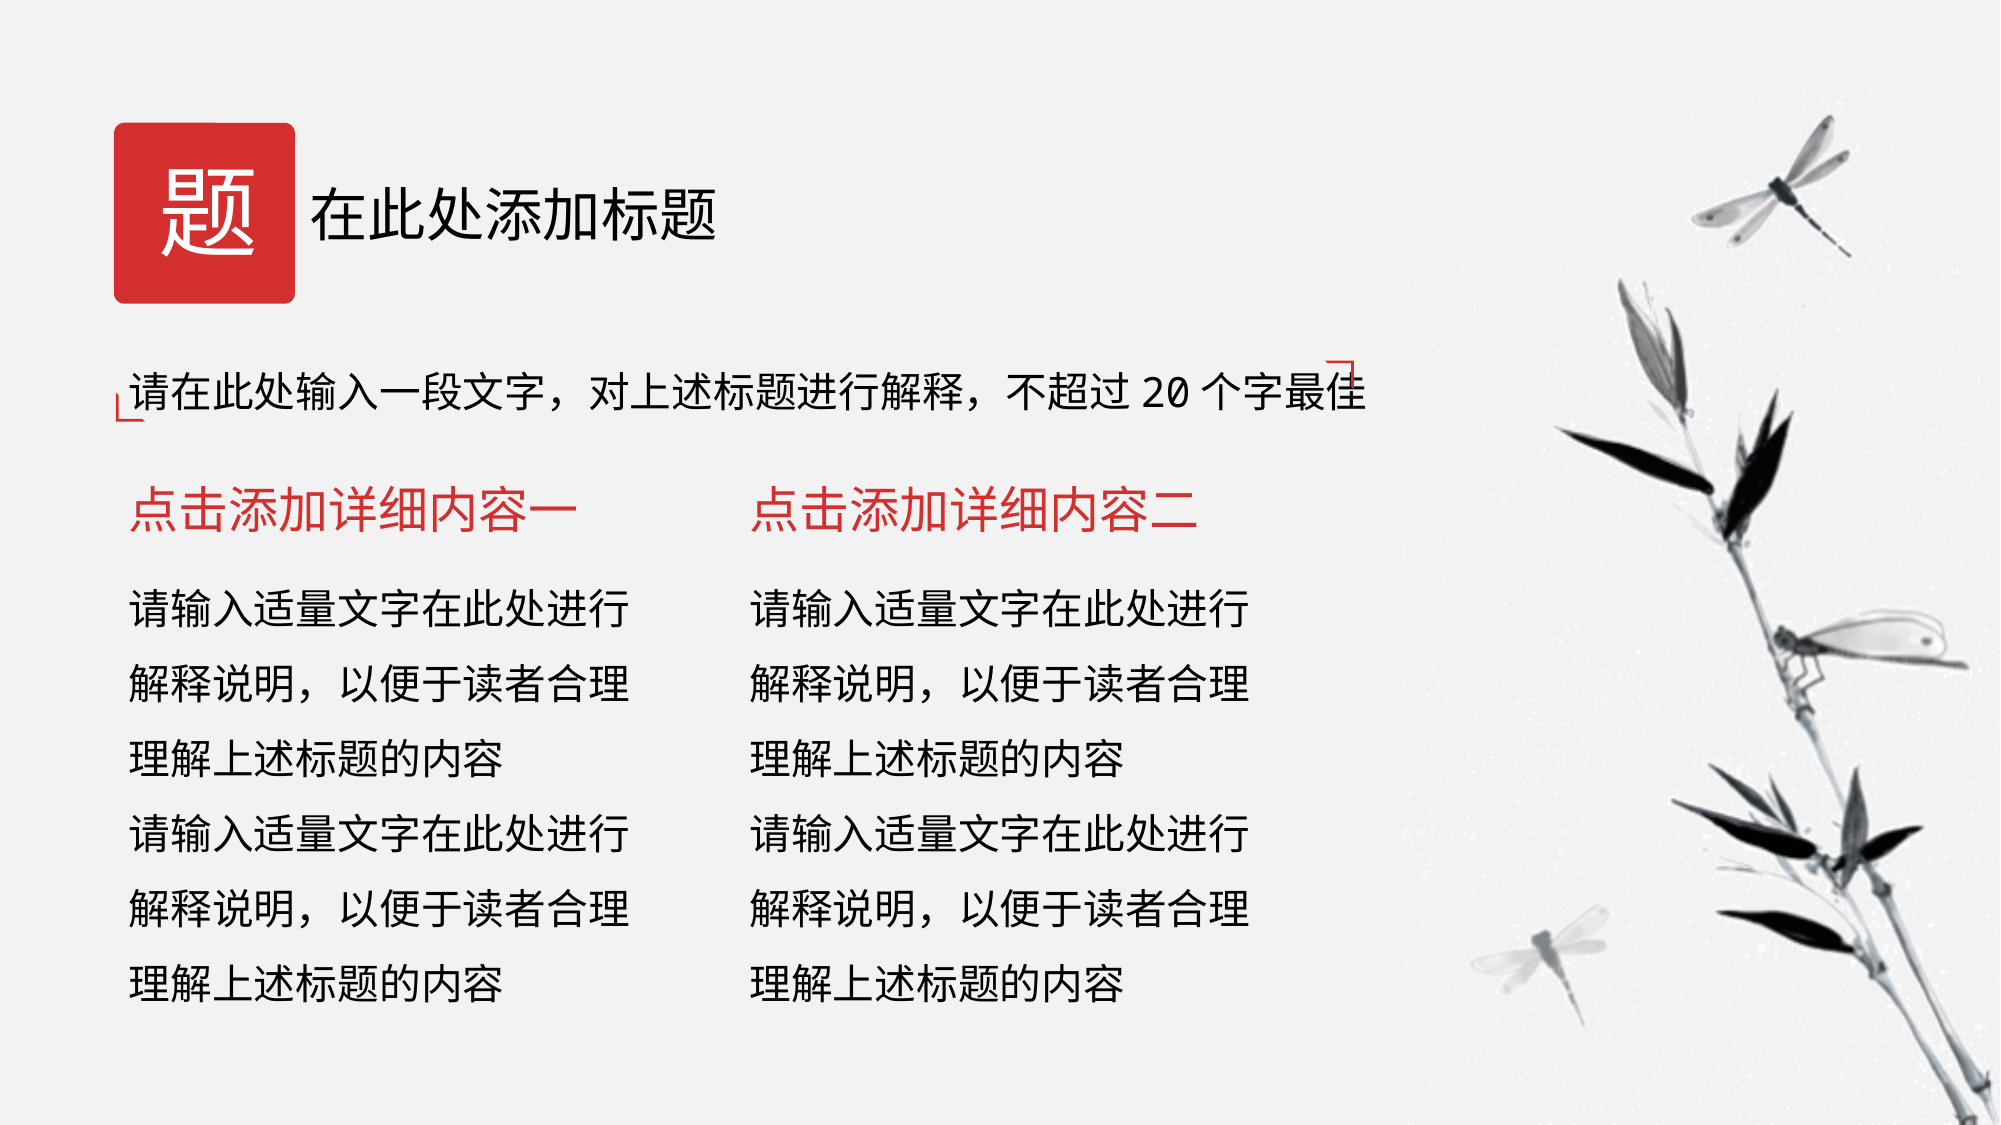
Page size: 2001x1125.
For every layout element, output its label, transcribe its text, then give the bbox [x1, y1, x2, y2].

text_box 点击添加详细内容一 [113, 471, 625, 547]
text_box 点击添加详细内容二 [734, 471, 1246, 547]
picture [1402, 80, 2000, 1125]
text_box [113, 358, 1424, 424]
text_box 请输入适量文字在此处进行解释说明，以便于读者合理理解上述标题的内容 请输入适量文字在此处进行解释说明，以便于读者合理理解上述标题的内容 [113, 550, 672, 1016]
text_box 请输入适量文字在此处进行解释说明，以便于读者合理理解上述标题的内容 请输入适量文字在此处进行解释说明，以便于读者合理理解上述标题的内容 [734, 550, 1293, 1016]
text_box 在此处添加标题 [295, 170, 767, 256]
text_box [113, 122, 295, 304]
